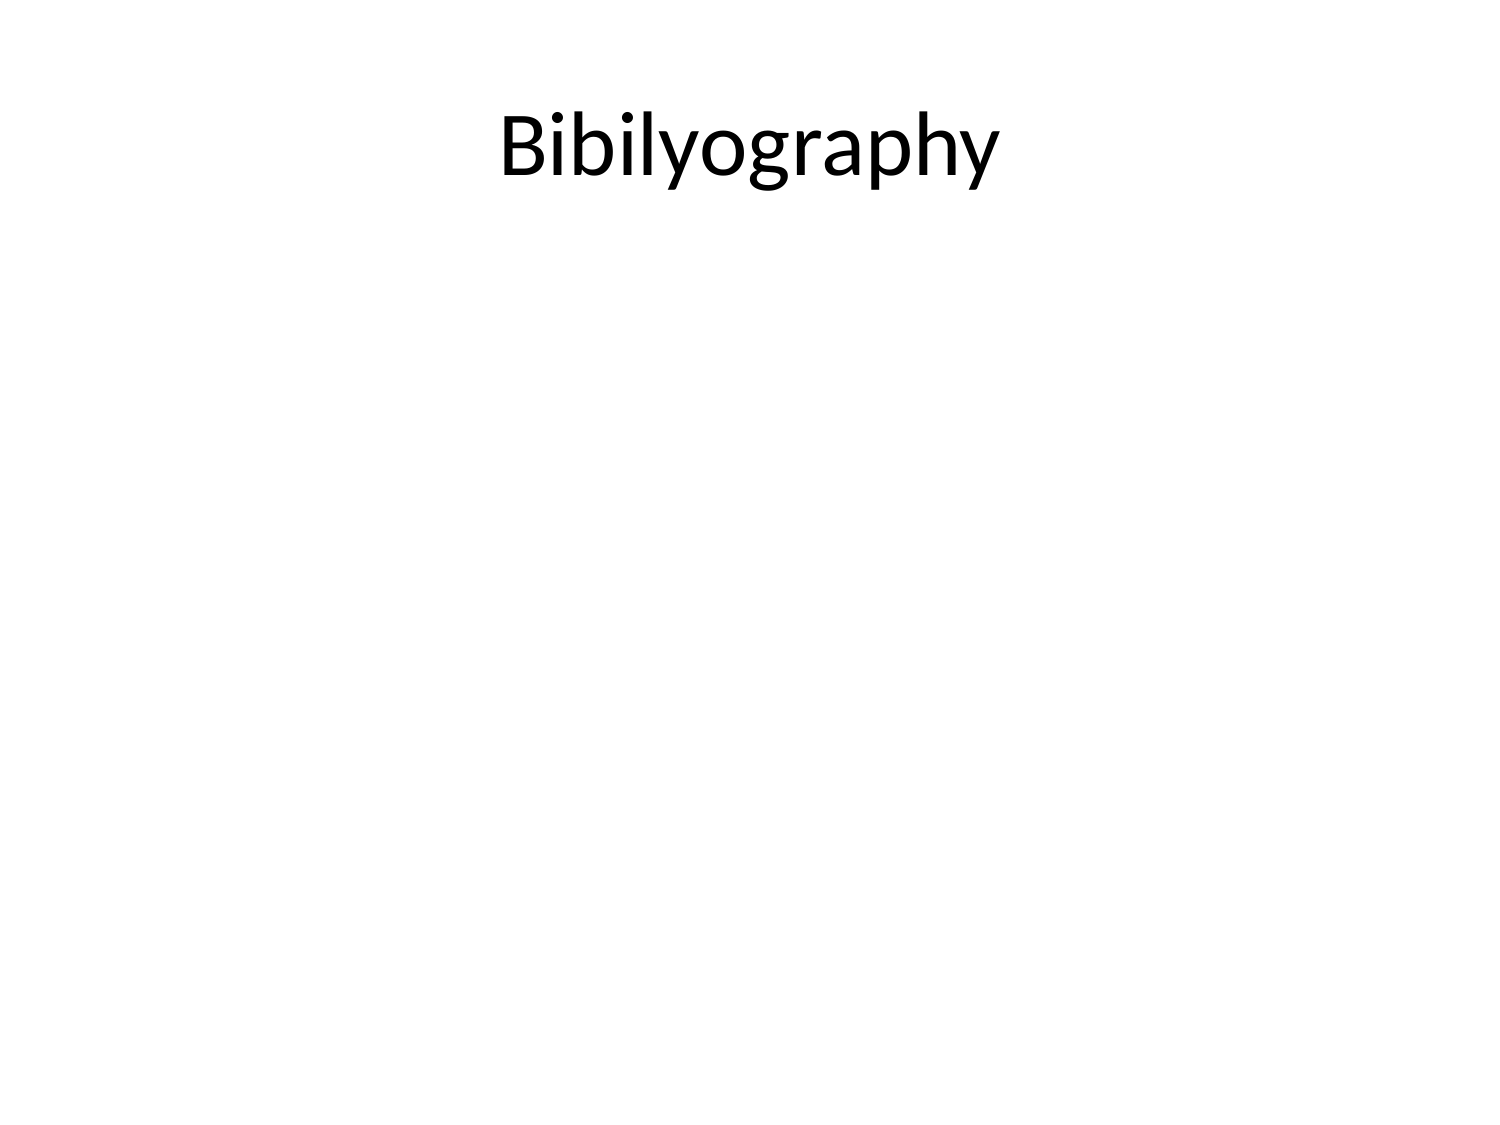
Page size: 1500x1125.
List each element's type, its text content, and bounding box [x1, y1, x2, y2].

title Bibilyography [75, 45, 1425, 233]
